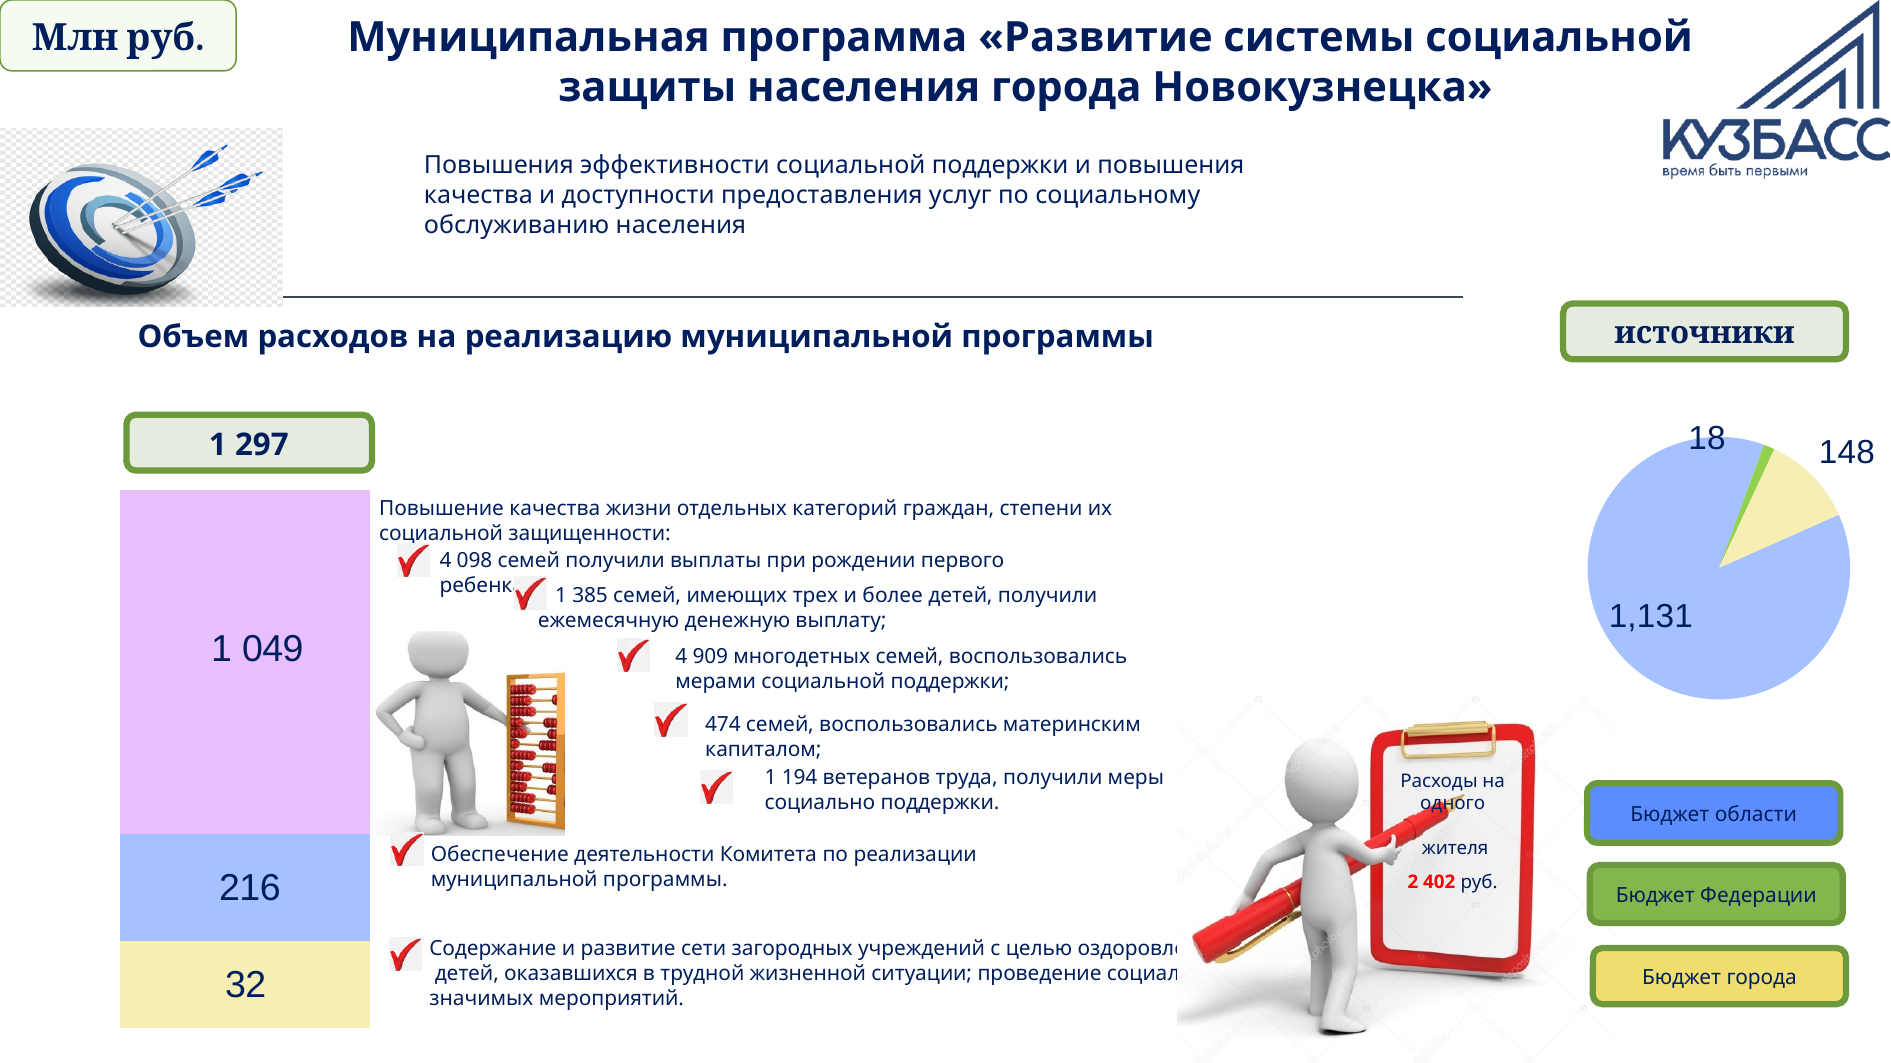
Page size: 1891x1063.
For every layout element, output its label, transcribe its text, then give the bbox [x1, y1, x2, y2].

text_box 1 1 385 семей, имеющих трех и более детей, получили ежемесячную денежную выплату; [564, 574, 1127, 640]
picture [389, 936, 423, 971]
text_box Объем расходов на реализацию муниципальной программы [70, 309, 1222, 364]
text_box Повышения эффективности социальной поддержки и повышения качества и доступности предоставления услуг по социальному обслуживанию населения [409, 140, 1340, 246]
picture [374, 631, 565, 867]
picture [654, 702, 688, 737]
text_box 4 098 семей получили выплаты при рождении первого ребенка; [564, 538, 1097, 574]
chart [1468, 401, 1891, 735]
text_box Бюджет города [1624, 944, 1850, 1008]
picture [396, 543, 430, 577]
picture [617, 638, 651, 673]
text_box Бюджет области [1624, 780, 1844, 846]
text_box Бюджет Федерации [1624, 861, 1846, 927]
picture [0, 127, 284, 307]
text_box 4 909 многодетных семей, воспользовались мерами социальной поддержки; [660, 635, 1163, 701]
text_box Муниципальная программа «Развитие системы социальной защиты населения города Новокузнецка» [324, 0, 1663, 119]
text_box Содержание и развитие сети загородных учреждений с целью оздоровления детей, оказавшихся в трудной жизненной ситуации; проведение социально значимых мероприятий. [564, 927, 1170, 1017]
text_box Млн руб. [0, 0, 240, 74]
text_box 474 семей, воспользовались материнским капиталом; [690, 702, 1171, 768]
chart [0, 346, 559, 1028]
picture [514, 575, 548, 610]
text_box Обеспечение деятельности Комитета по реализации муниципальной программы. [564, 832, 1161, 898]
picture [700, 769, 734, 804]
text_box Повышение качества жизни отдельных категорий граждан, степени их социальной защищенности: [564, 486, 1165, 552]
picture [1663, 0, 1891, 180]
text_box 1 194 ветеранов труда, получили меры социально поддержки. [749, 756, 1170, 821]
picture [1176, 696, 1618, 1063]
text_box источники [1559, 300, 1850, 363]
